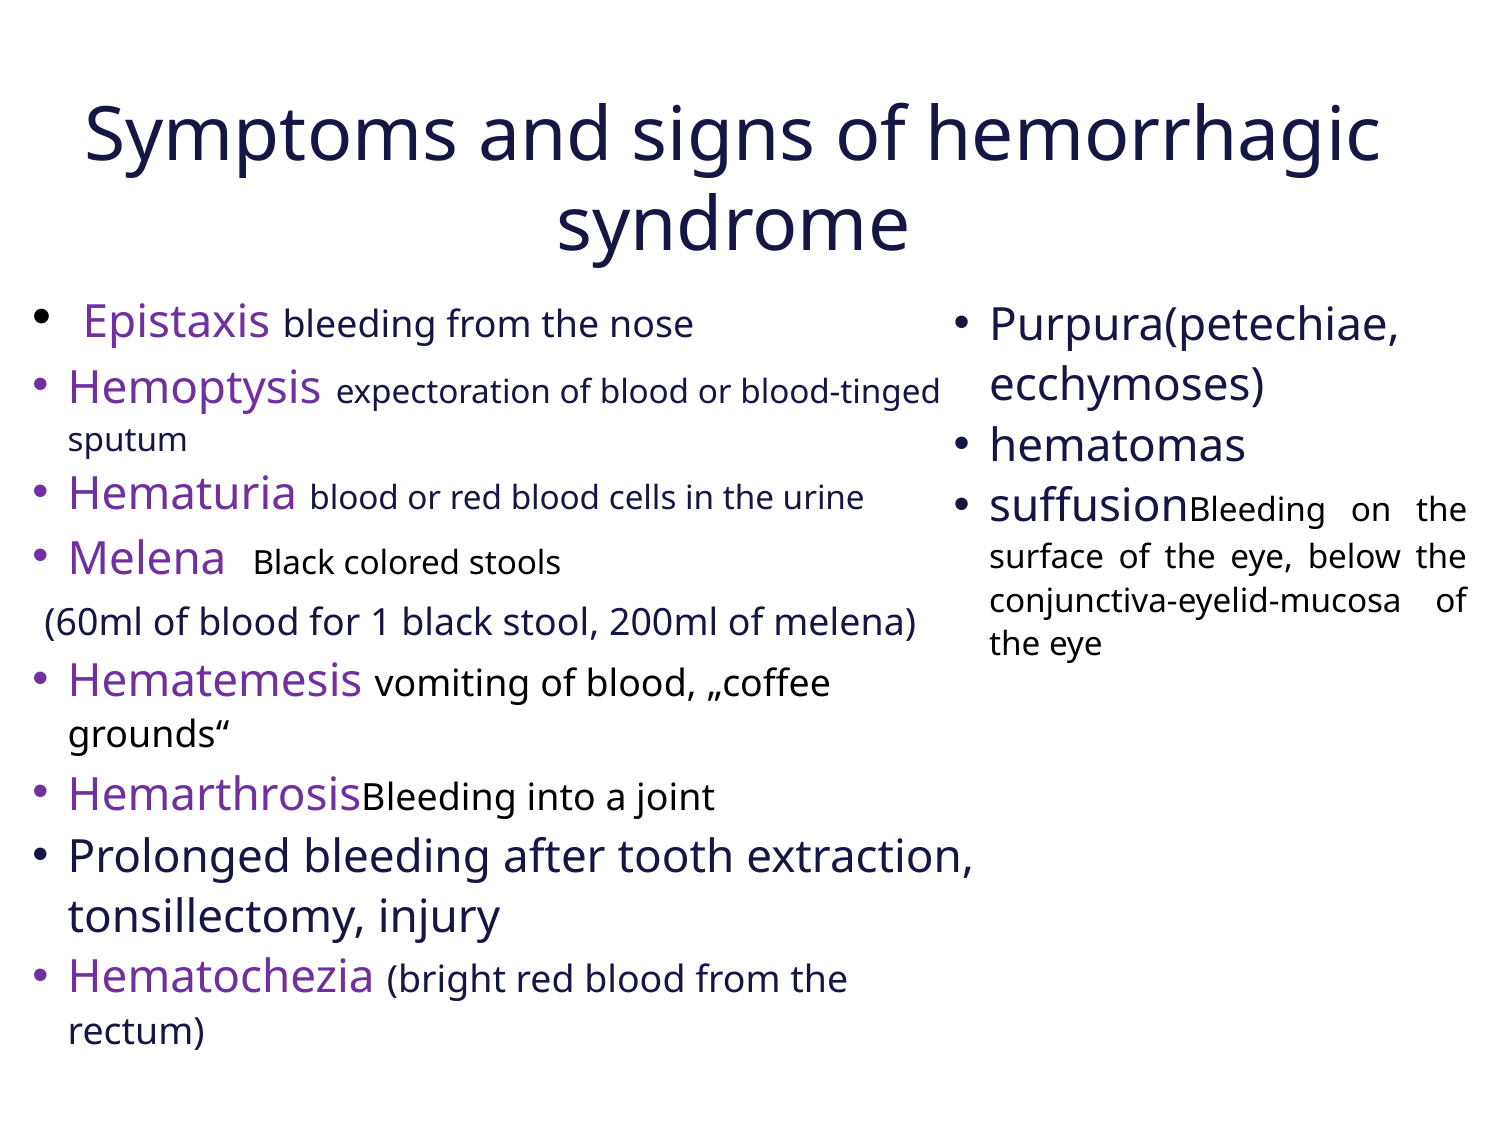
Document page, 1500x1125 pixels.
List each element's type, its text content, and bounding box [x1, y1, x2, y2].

title Symptoms and signs of hemorrhagic syndrome [58, 81, 1409, 204]
text_box Purpura(petechiae, ecchymoses) hematomas suffusionBleeding on the surface of the eye, below the conjunctiva-eyelid-mucosa of the eye [938, 204, 1483, 670]
text_box Epistaxis bleeding from the nose Hemoptysis expectoration of blood or blood-tinged sputum Hematuria blood or red blood cells in the urine Melena Black colored stools (60ml of blood for 1 black stool, 200ml of melena) Hematemesis vomiting of blood, „coffee grounds“ HemarthrosisBleeding into a joint Prolonged bleeding after tooth extraction, tonsillectomy, injury Hematochezia (bright red blood from the rectum) [17, 199, 998, 1059]
